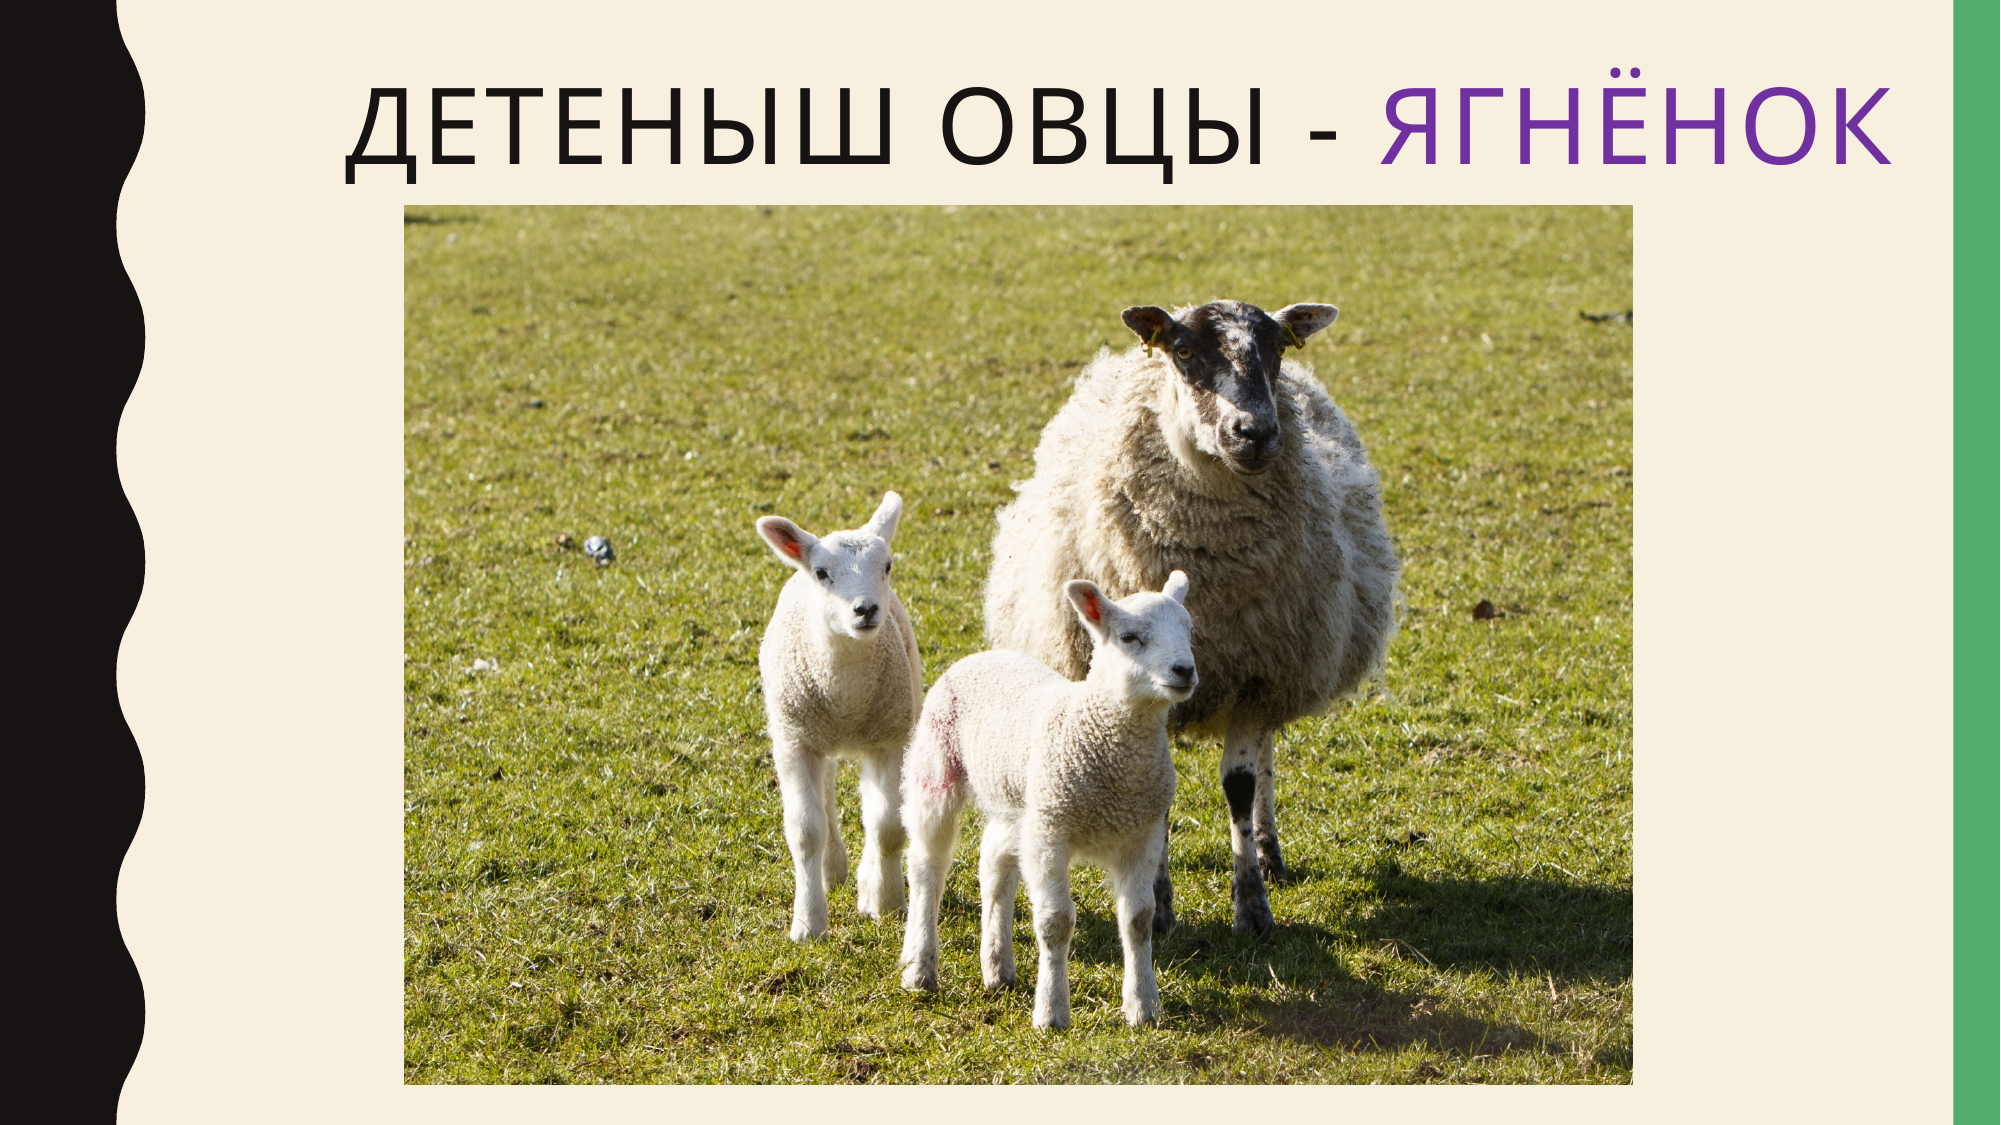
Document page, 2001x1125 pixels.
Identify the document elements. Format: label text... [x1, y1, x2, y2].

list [404, 205, 1633, 1085]
title Детеныш овцы - ягнёнок [330, 64, 2000, 310]
